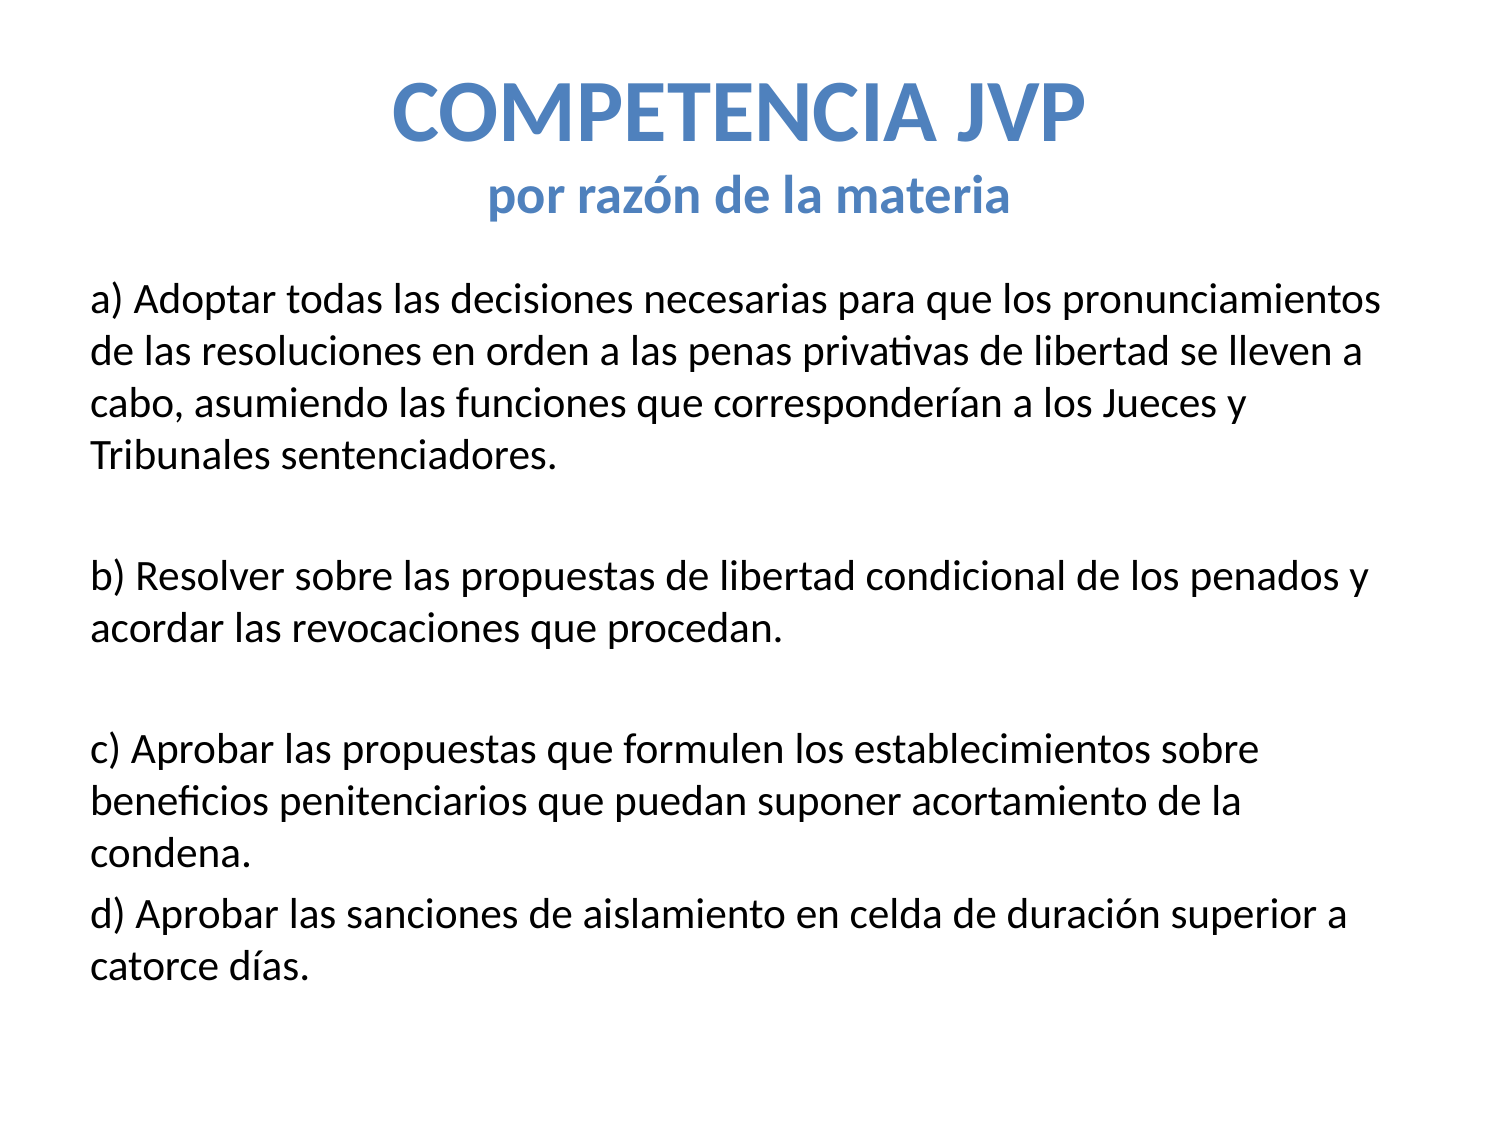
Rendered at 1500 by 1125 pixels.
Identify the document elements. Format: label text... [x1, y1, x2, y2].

list a) Adoptar todas las decisiones necesarias para que los pronunciamientos de las resoluciones en orden a las penas privativas de libertad se lleven a cabo, asumiendo las funciones que corresponderían a los Jueces y Tribunales sentenciadores. b) Resolver sobre las propuestas de libertad condicional de los penados y acordar las revocaciones que procedan. c) Aprobar las propuestas que formulen los establecimientos sobre beneficios penitenciarios que puedan suponer acortamiento de la condena. d) Aprobar las sanciones de aislamiento en celda de duración superior a catorce días. [75, 262, 1425, 1005]
title COMPETENCIA JVP por razón de la materia [75, 45, 1425, 233]
